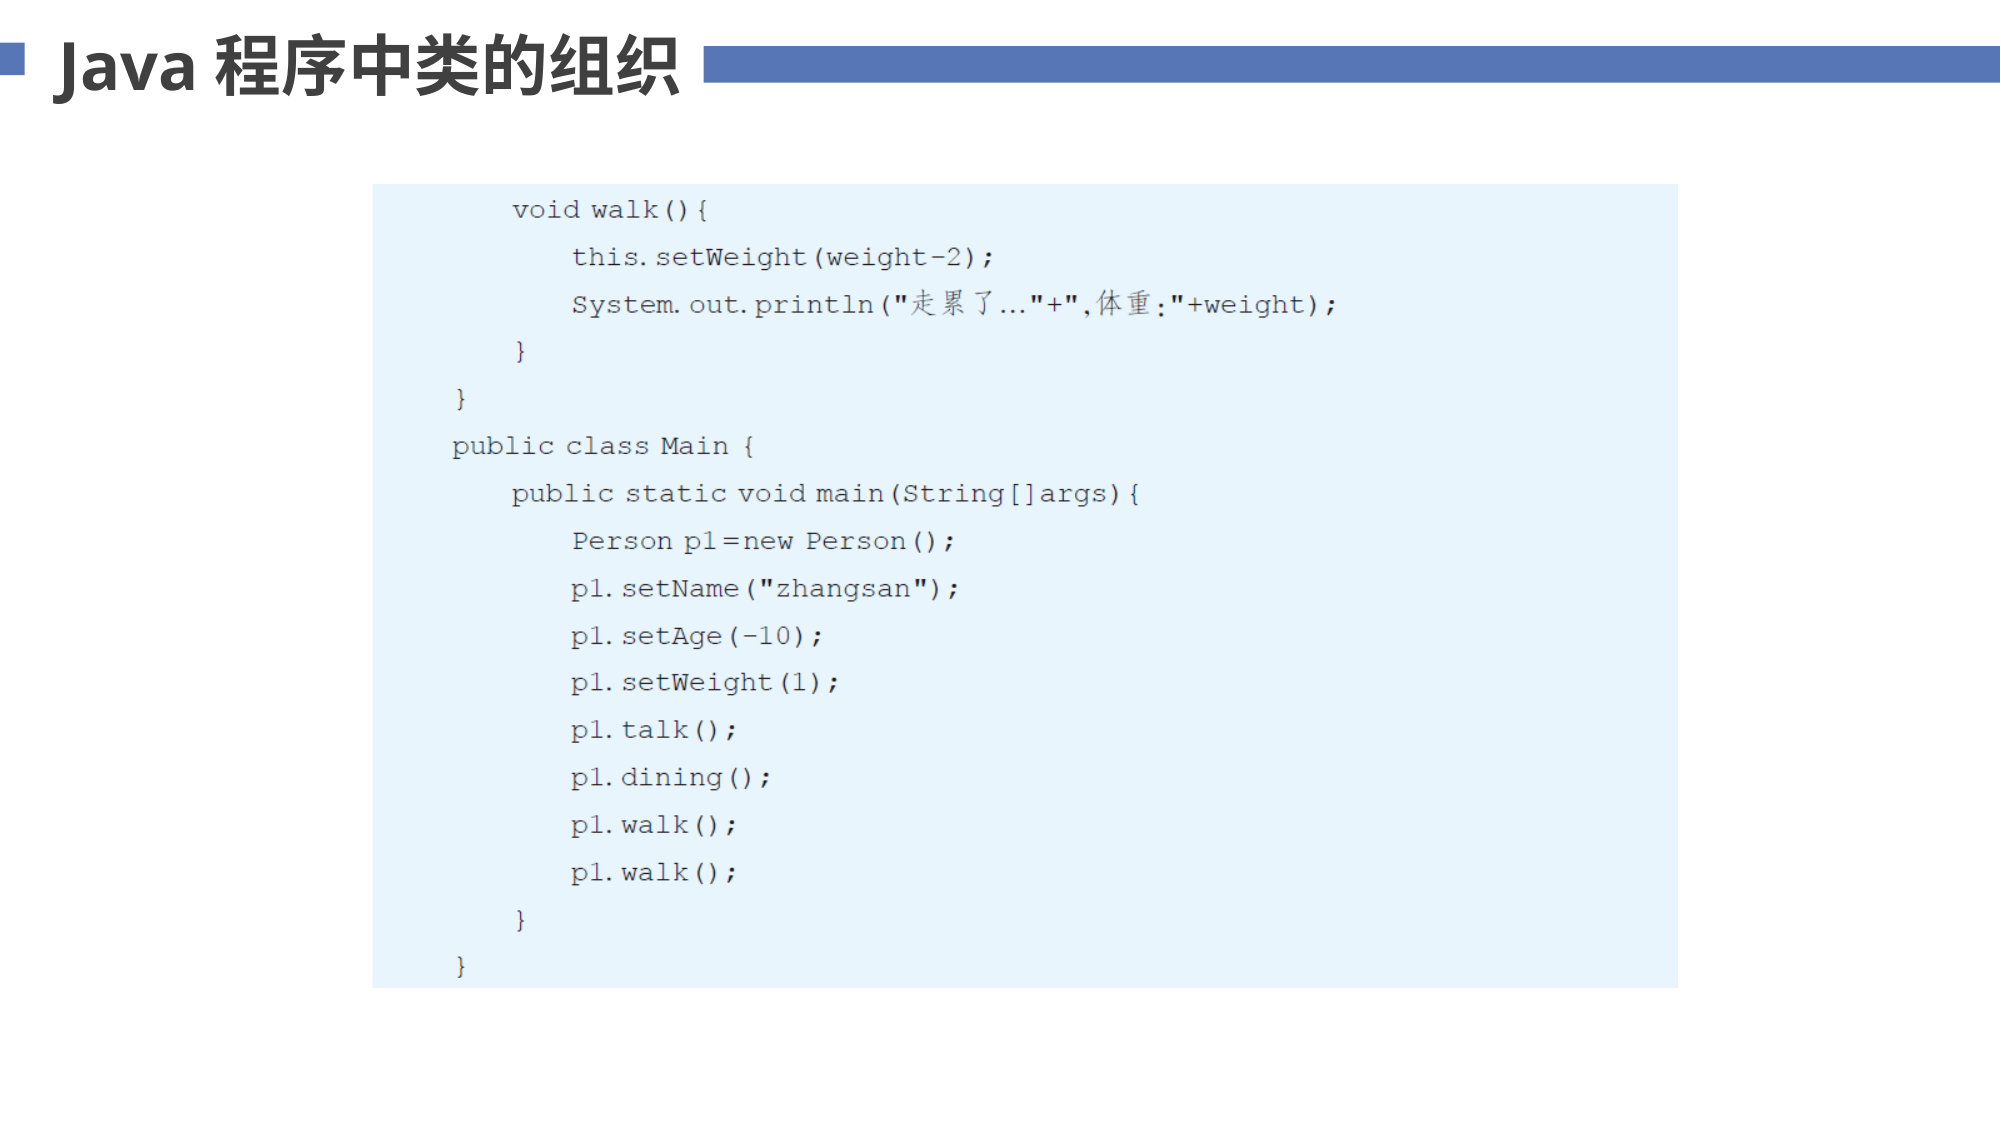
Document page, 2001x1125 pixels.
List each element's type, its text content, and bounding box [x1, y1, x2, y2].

picture [370, 184, 1678, 988]
text_box [0, 41, 26, 76]
text_box Java程序中类的组织 [58, 23, 682, 104]
text_box [702, 45, 2000, 84]
